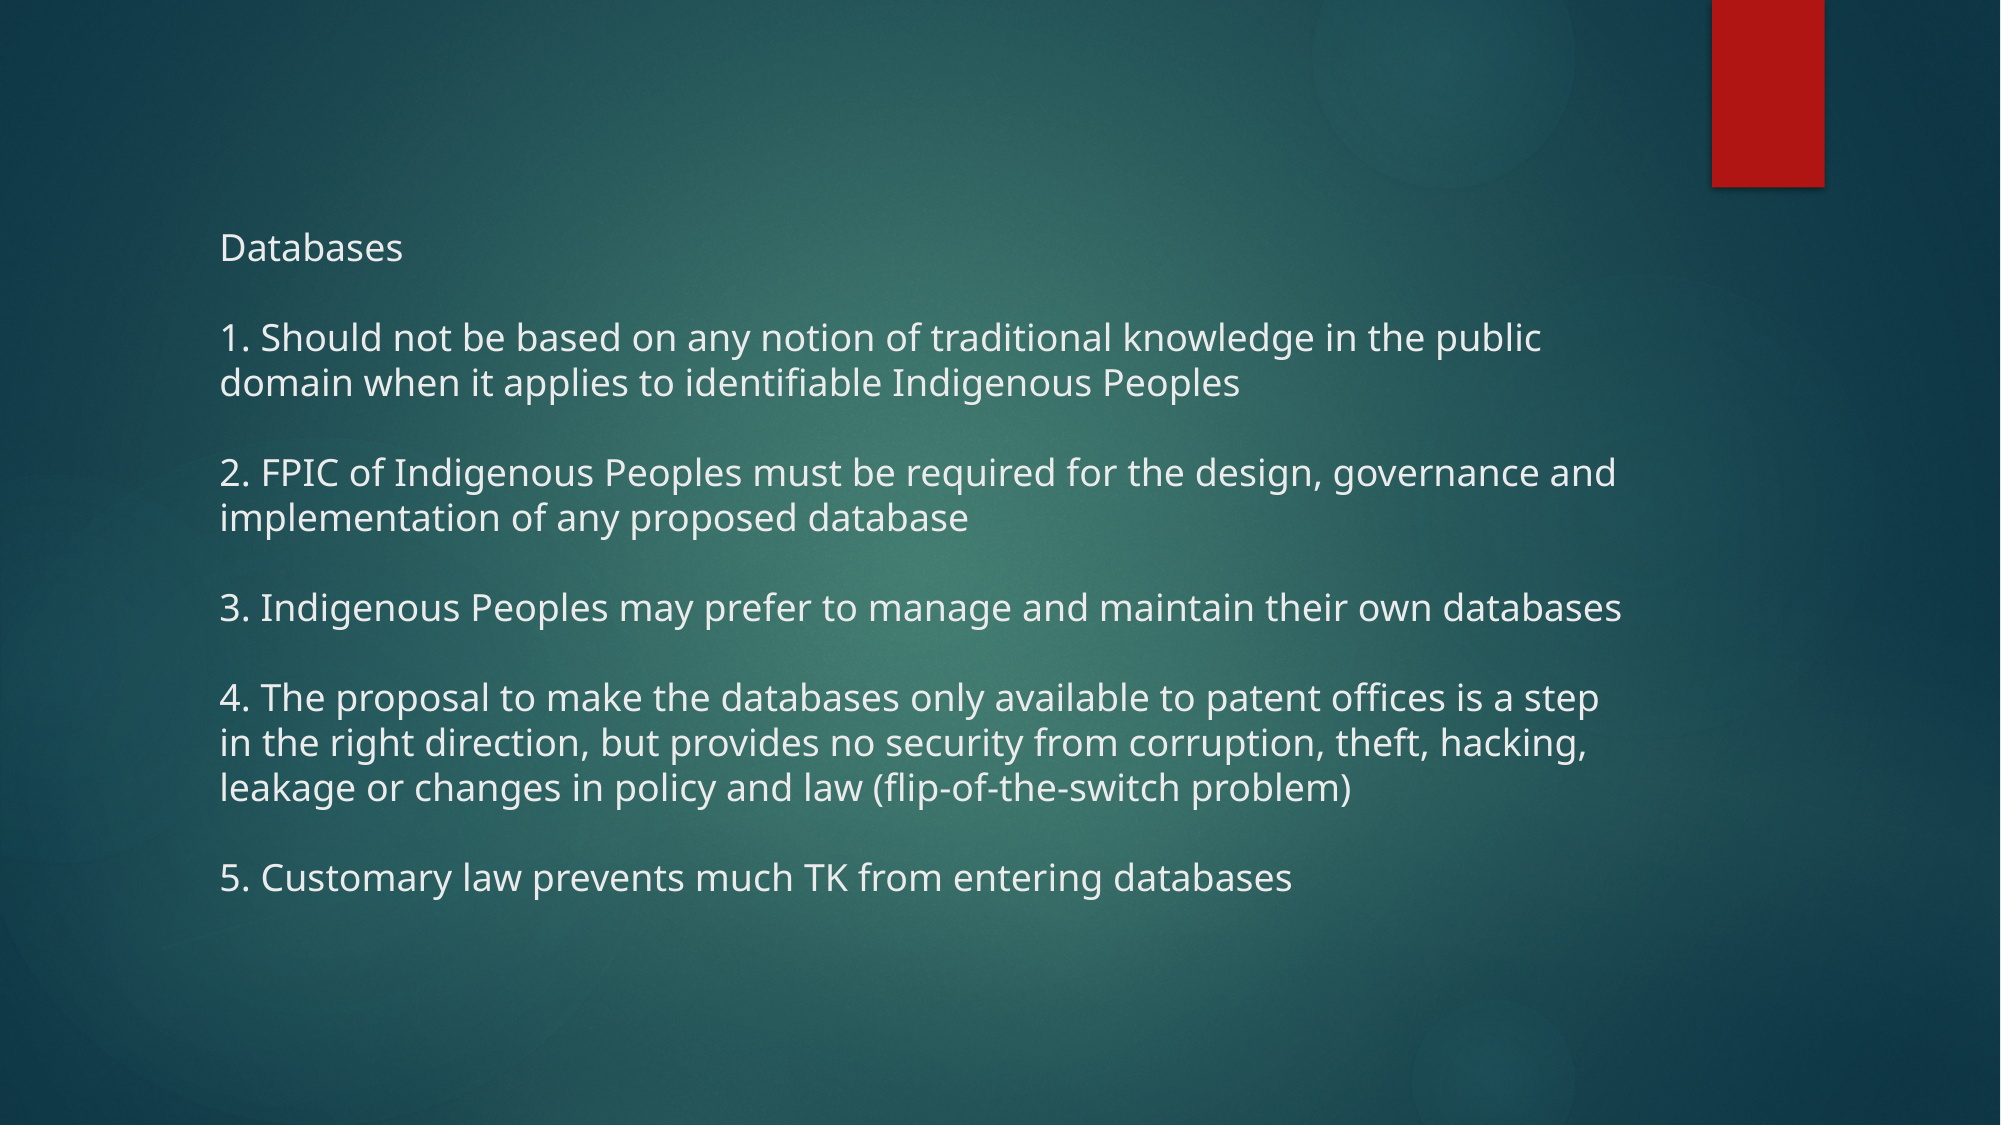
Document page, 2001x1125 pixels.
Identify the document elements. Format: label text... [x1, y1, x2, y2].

title Databases 1. Should not be based on any notion of traditional knowledge in the public domain when it applies to identifiable Indigenous Peoples 2. FPIC of Indigenous Peoples must be required for the design, governance and implementation of any proposed database 3. Indigenous Peoples may prefer to manage and maintain their own databases 4. The proposal to make the databases only available to patent offices is a step in the right direction, but provides no security from corruption, theft, hacking, leakage or changes in policy and law (flip-of-the-switch problem) 5. Customary law prevents much TK from entering databases [204, 216, 1645, 970]
